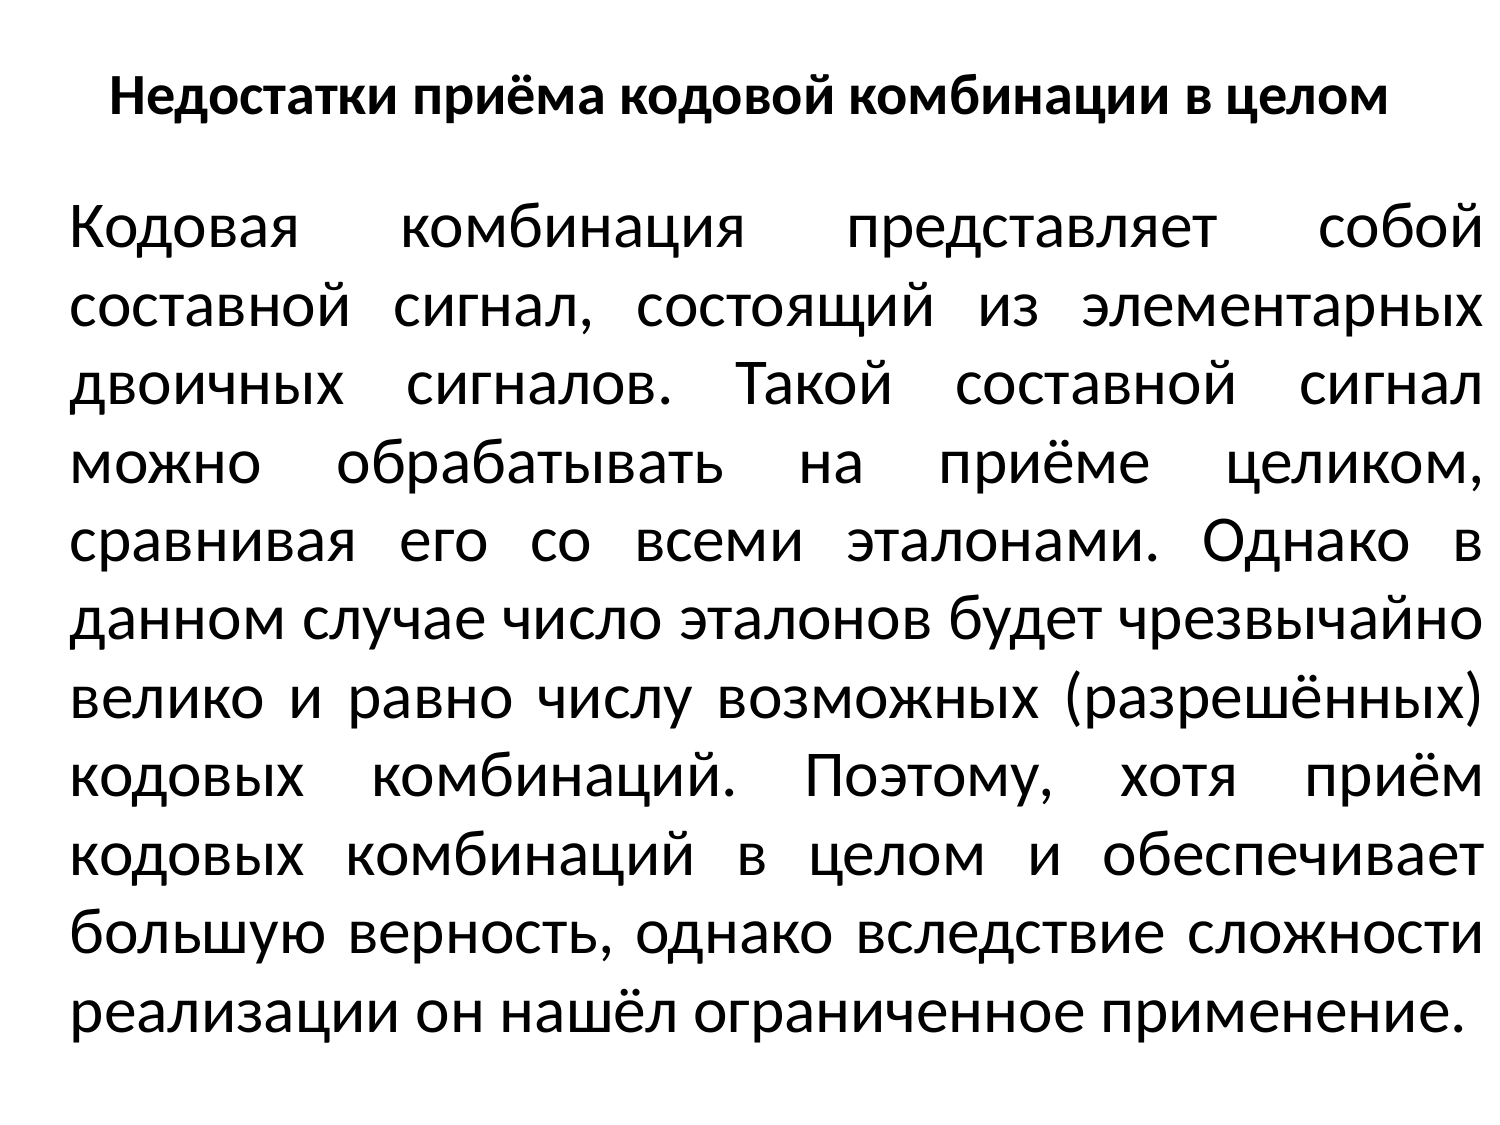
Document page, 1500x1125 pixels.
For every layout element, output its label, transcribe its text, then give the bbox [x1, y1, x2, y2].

list Кодовая комбинация представляет собой составной сигнал, состоящий из элементарных двоичных сигналов. Такой составной сигнал можно обрабатывать на приёме целиком, сравнивая его со всеми эталонами. Однако в данном случае число эталонов будет чрезвычайно велико и равно числу возможных (разрешённых) кодовых комбинаций. Поэтому, хотя приём кодовых комбинаций в целом и обеспечивает большую верность, однако вследствие сложности реализации он нашёл ограниченное применение. [0, 174, 1500, 1125]
title Недостатки приёма кодовой комбинации в целом [75, 45, 1425, 138]
